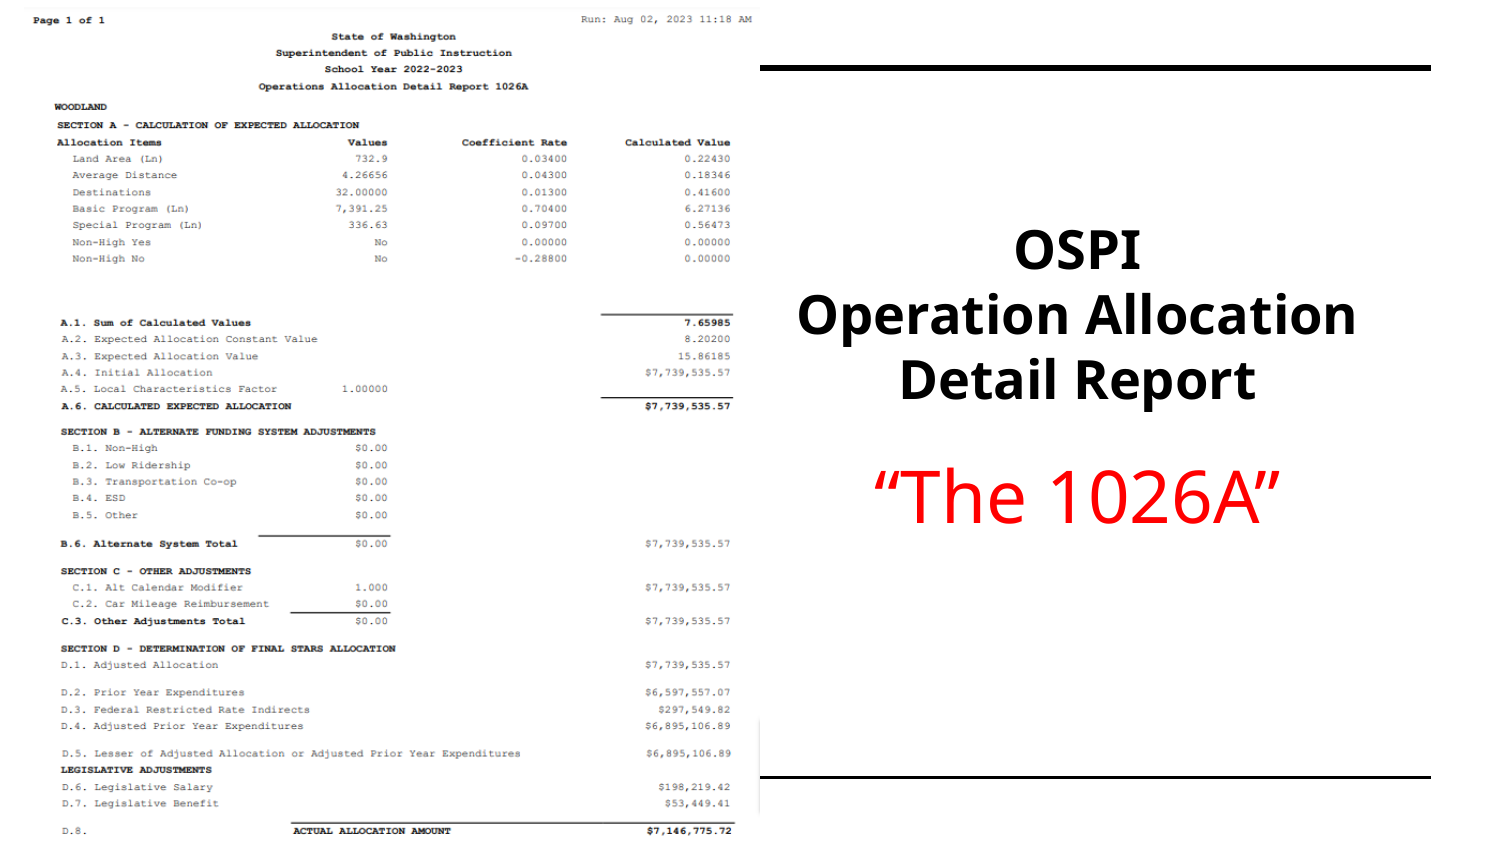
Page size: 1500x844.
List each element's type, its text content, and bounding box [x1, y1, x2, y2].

text_box OSPI Operation Allocation Detail Report “The 1026A” [765, 200, 1412, 640]
picture [24, 7, 761, 838]
